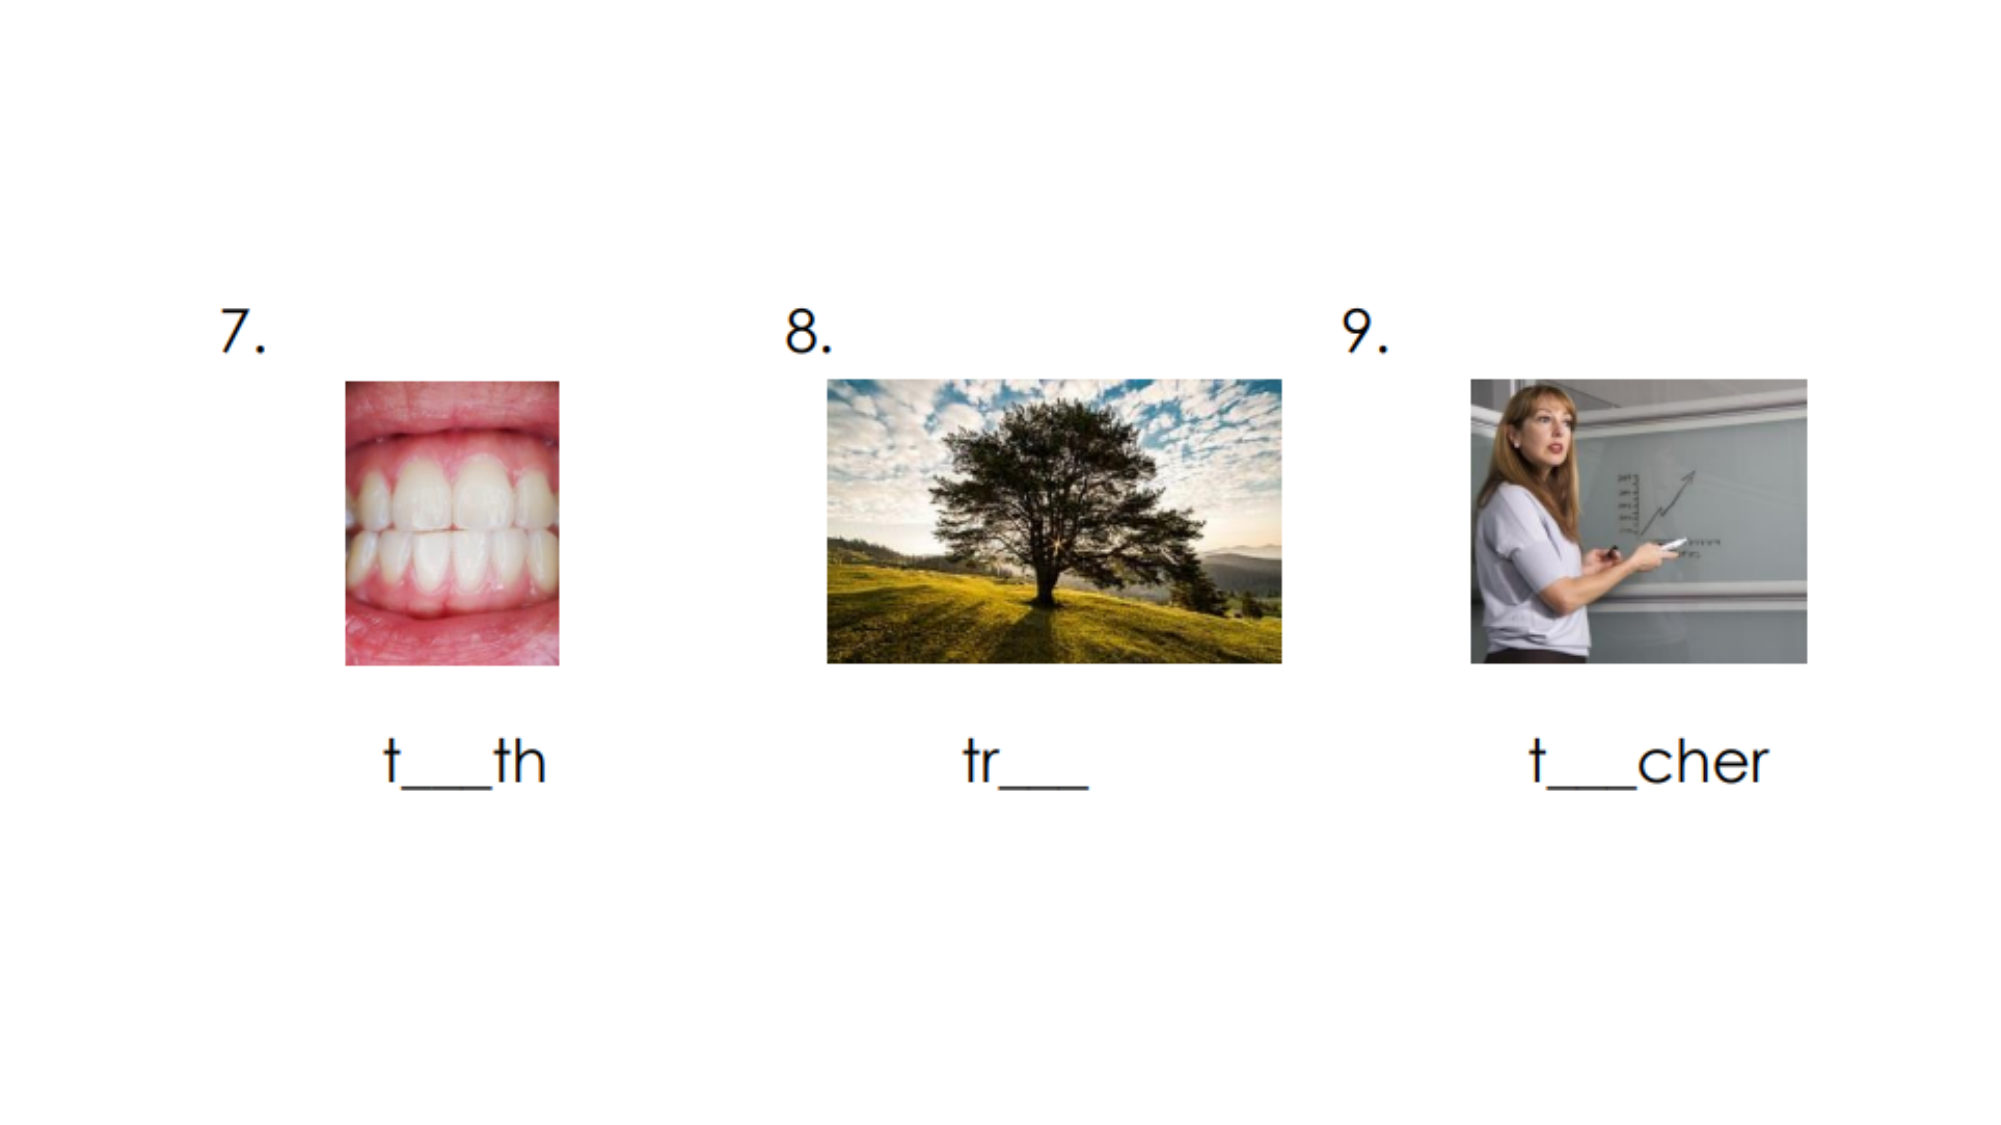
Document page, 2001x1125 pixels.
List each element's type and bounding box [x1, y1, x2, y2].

picture [105, 253, 1895, 872]
